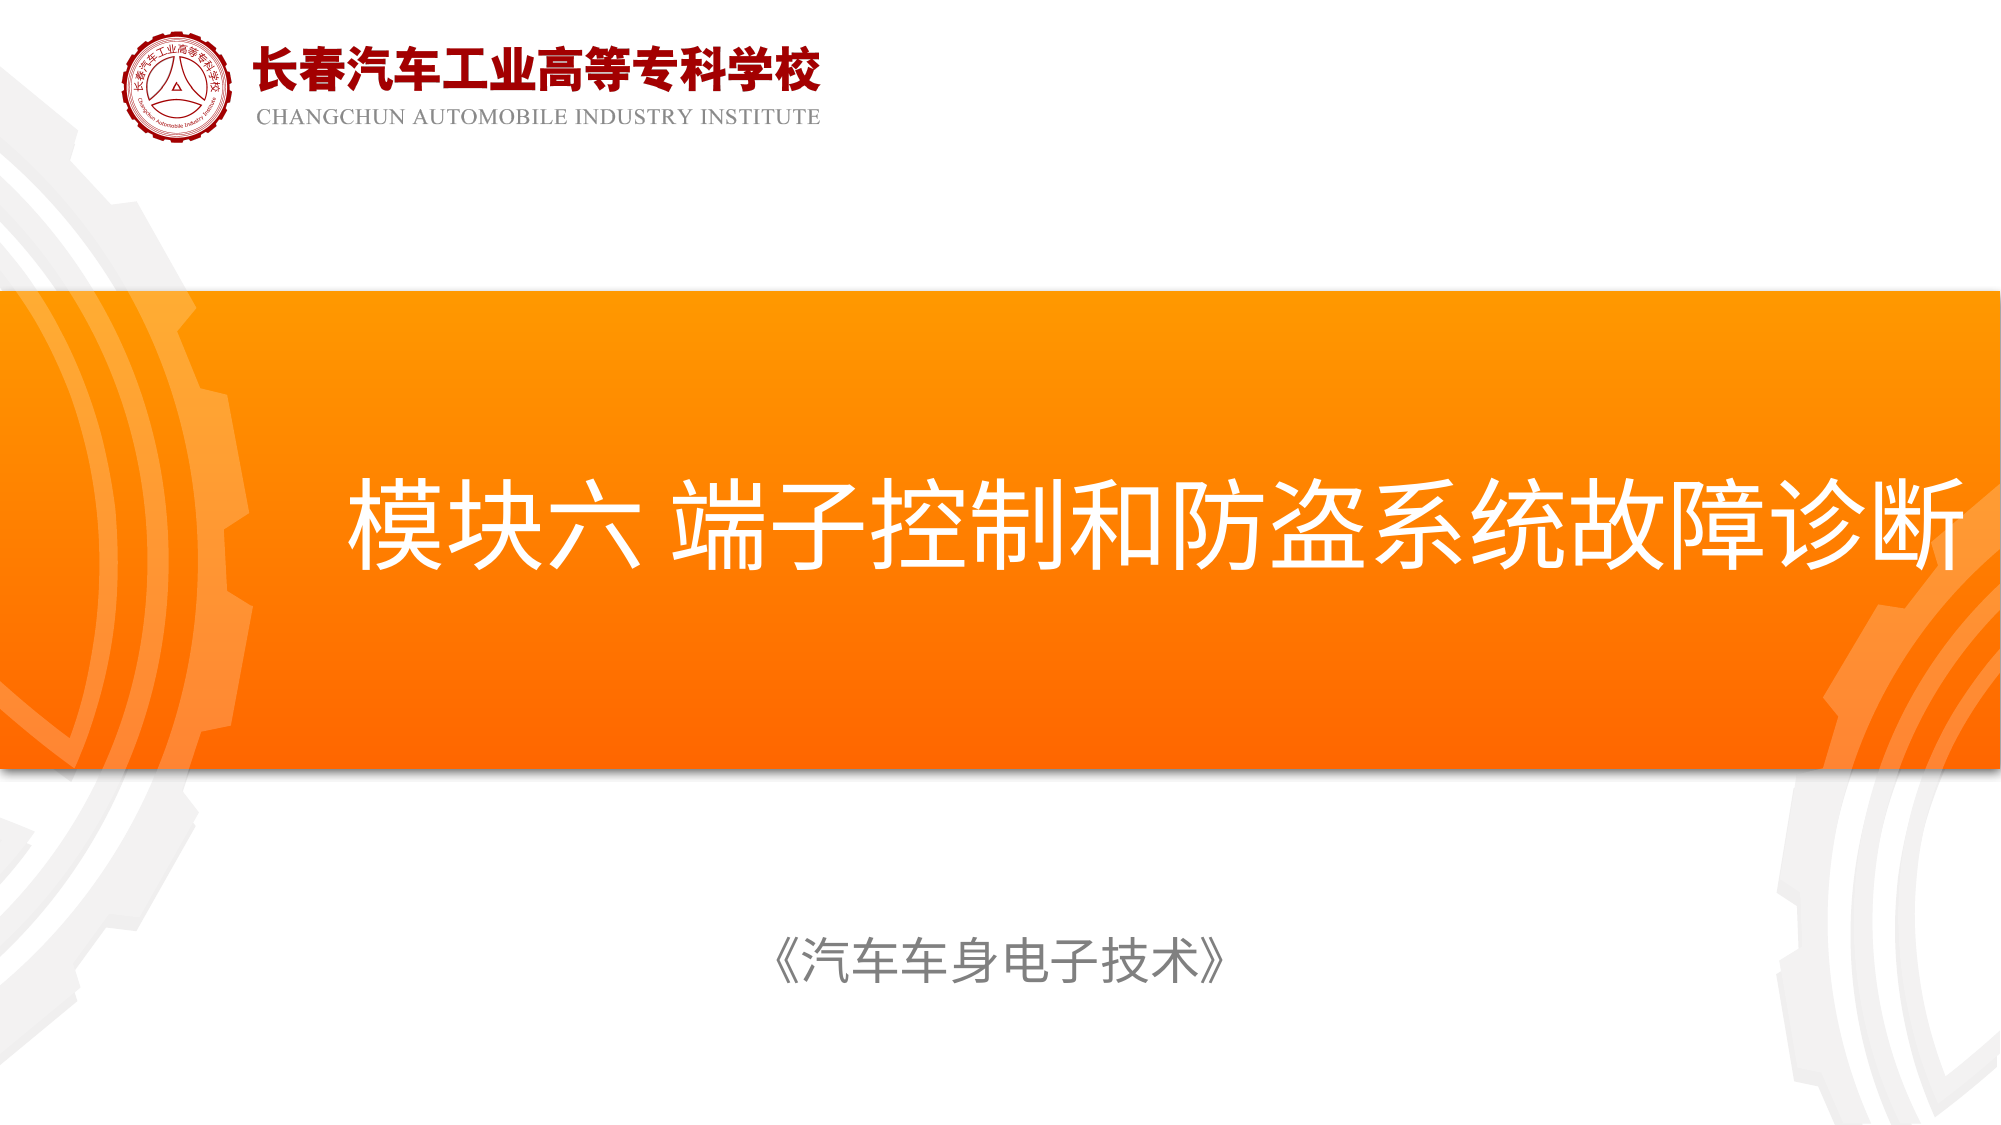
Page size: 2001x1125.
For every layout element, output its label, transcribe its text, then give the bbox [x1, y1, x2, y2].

subtitle 《汽车车身电子技术》 [314, 887, 1686, 1033]
picture [121, 31, 821, 143]
title 模块六 端子控制和防盗系统故障诊断 [314, 340, 2000, 721]
